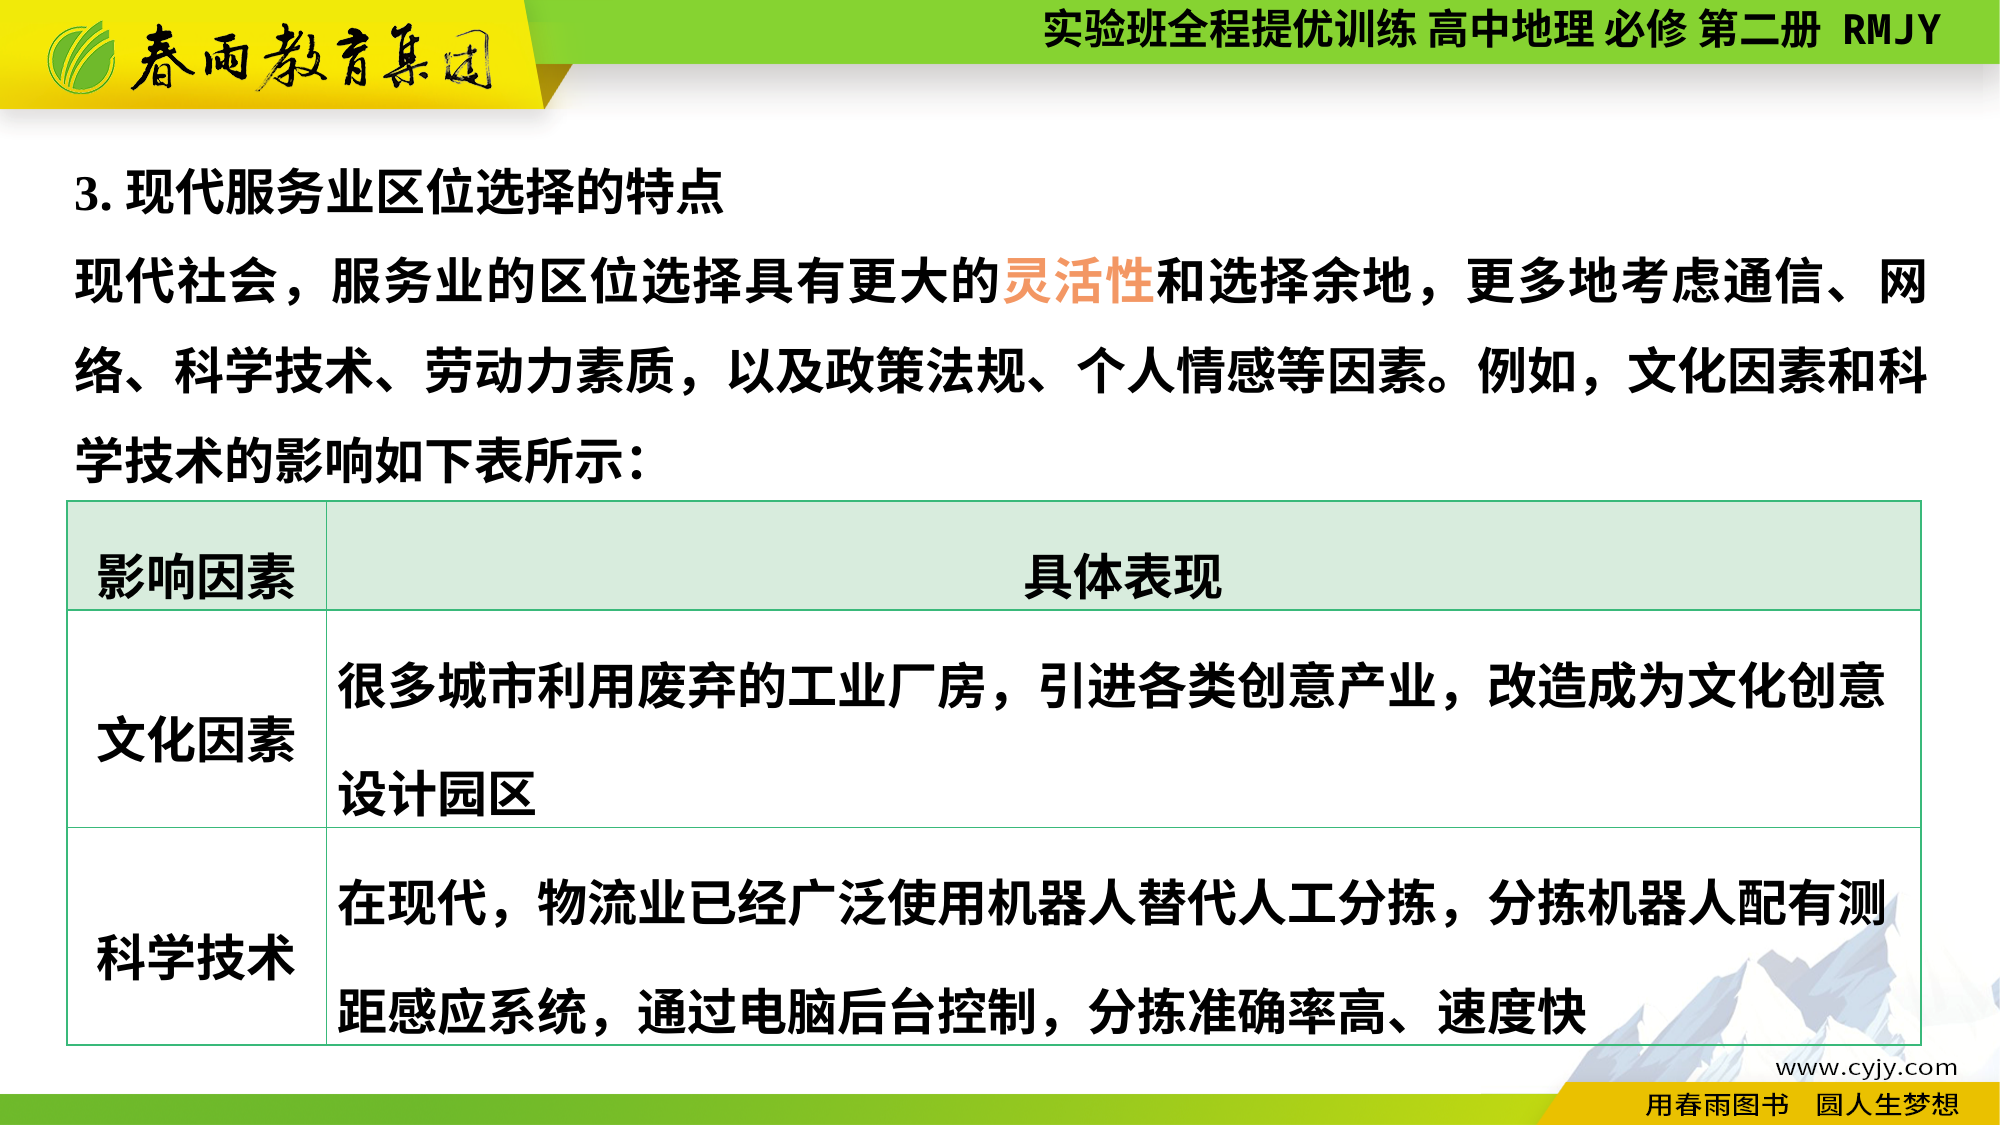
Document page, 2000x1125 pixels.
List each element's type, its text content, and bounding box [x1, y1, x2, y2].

list 3.现代服务业区位选择的特点 现代社会，服务业的区位选择具有更大的灵活性和选择余地，更多地考虑通信、网络、科学技术、劳动力素质，以及政策法规、个人情感等因素。例如，文化因素和科学技术的影响如下表所示： [59, 122, 1944, 490]
table_cell 在现代，物流业已经广泛使用机器人替代人工分拣，分拣机器人配有测距感应系统，通过电脑后台控制，分拣准确率高、速度快 [327, 828, 1920, 1044]
table_cell 很多城市利用废弃的工业厂房，引进各类创意产业，改造成为文化创意设计园区 [327, 611, 1920, 827]
picture [0, 0, 2000, 1125]
table_header 影响因素 [68, 502, 326, 609]
table_header 具体表现 [327, 502, 1920, 609]
table_cell 文化因素 [68, 611, 326, 827]
table_cell 科学技术 [68, 828, 326, 1044]
